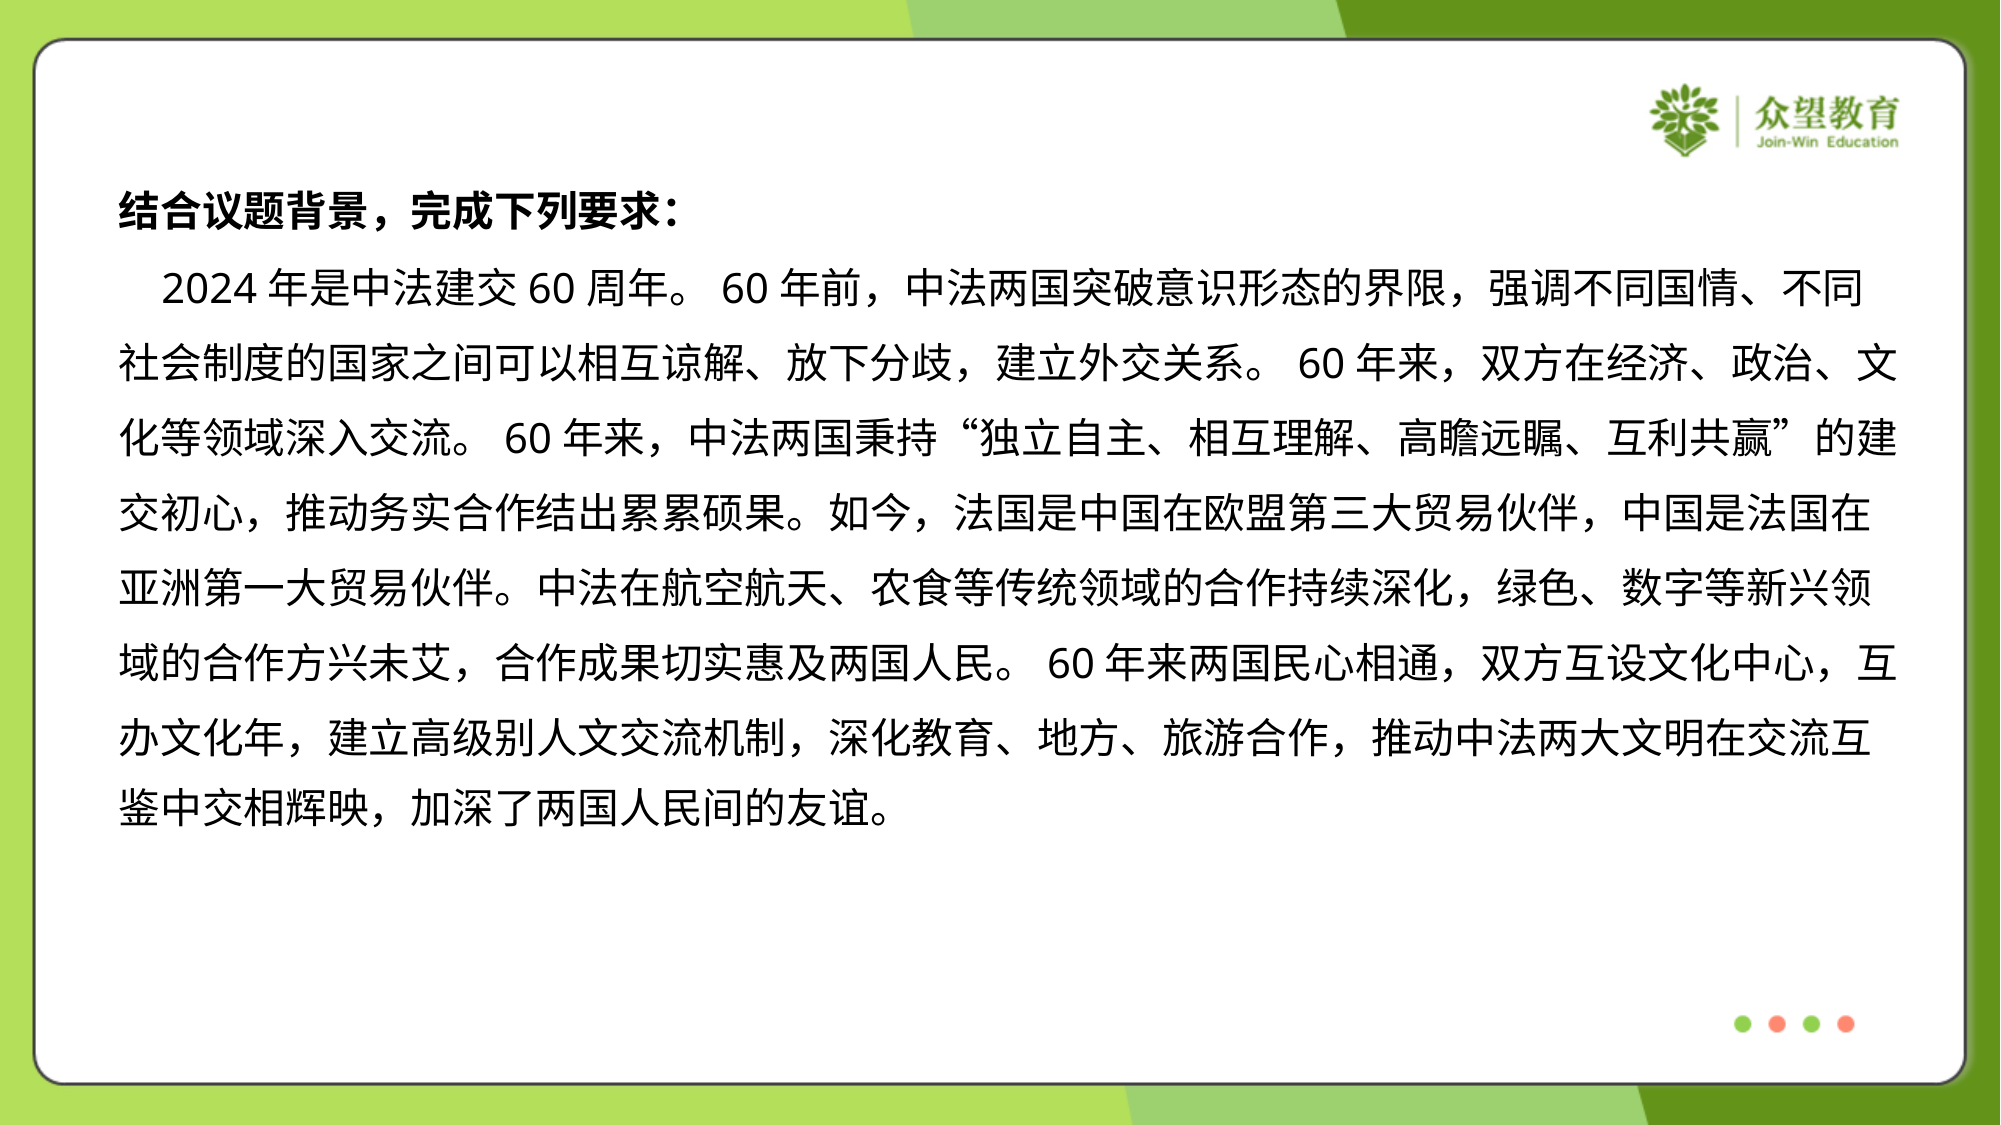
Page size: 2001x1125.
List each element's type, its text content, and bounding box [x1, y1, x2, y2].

picture [0, 0, 2000, 1125]
text_box 结合议题背景，完成下列要求： 2024年是中法建交60周年。60年前，中法两国突破意识形态的界限，强调不同国情、不同 社会制度的国家之间可以相互谅解、放下分歧，建立外交关系。60年来，双方在经济、政治、文 化等领域深入交流。60年来，中法两国秉持“独立自主、相互理解、高瞻远瞩、互利共赢”的建 交初心，推动务实合作结出累累硕果。如今，法国是中国在欧盟第三大贸易伙伴，中国是法国在 亚洲第一大贸易伙伴。中法在航空航天、农食等传统领域的合作持续深化，绿色、数字等新兴领 域的合作方兴未艾，合作成果切实惠及两国人民。60年来两国民心相通，双方互设文化中心，互 办文化年，建立高级别人文交流机制，深化教育、地方、旅游合作，推动中法两大文明在交流互 鉴中交相辉映，加深了两国人民间的友谊。 [118, 159, 1883, 825]
